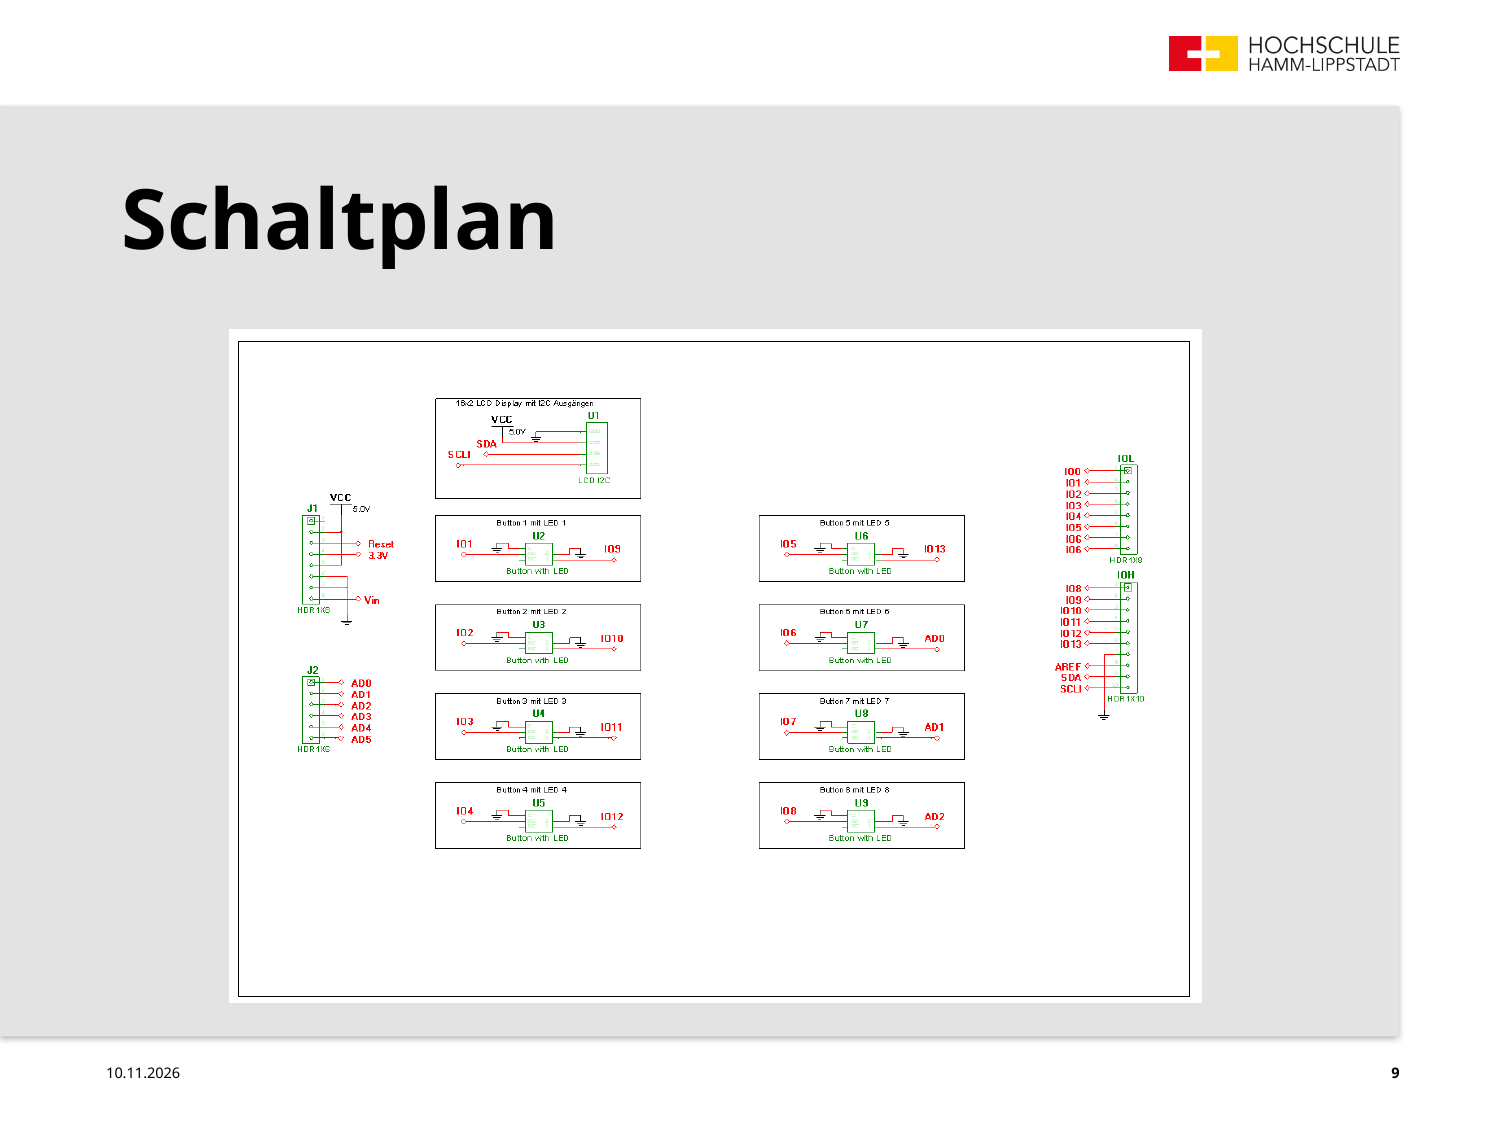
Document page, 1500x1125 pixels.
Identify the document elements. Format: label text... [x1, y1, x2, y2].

picture [1169, 36, 1400, 71]
slide_number 9 [1049, 1065, 1400, 1084]
picture [229, 329, 1202, 1003]
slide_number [106, 1065, 457, 1084]
title Schaltplan [106, 122, 1366, 310]
